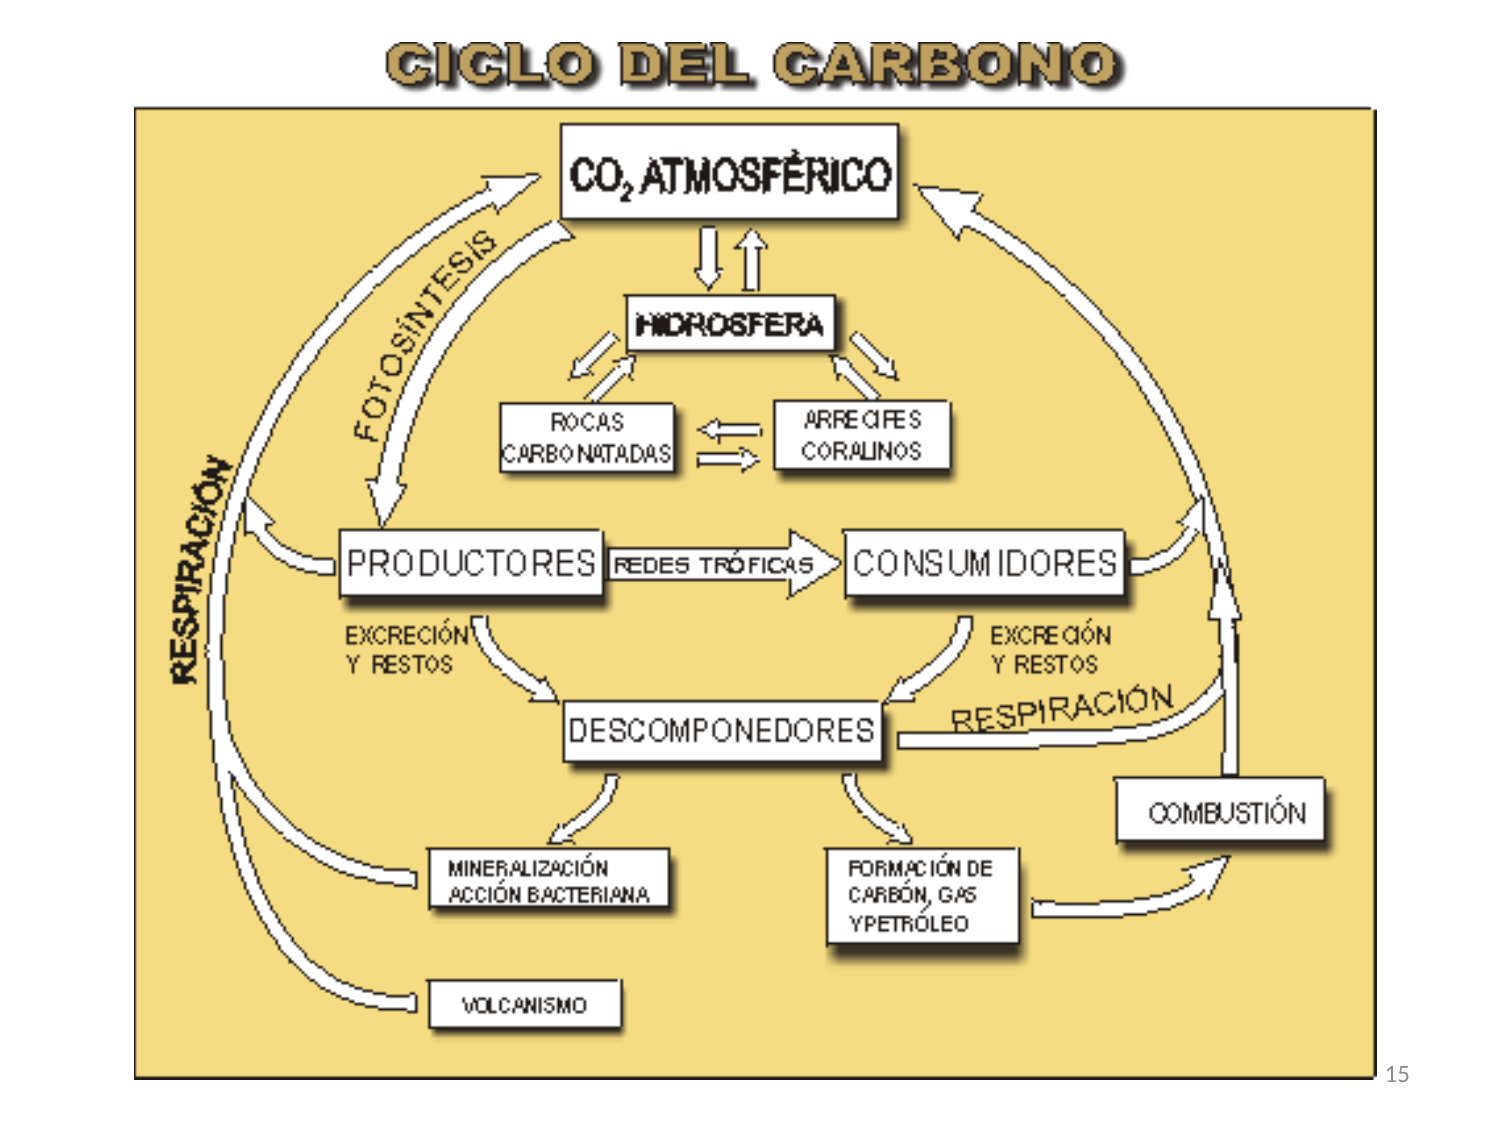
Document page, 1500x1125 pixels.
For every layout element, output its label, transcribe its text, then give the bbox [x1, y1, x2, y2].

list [133, 42, 1377, 1080]
slide_number 15 [1074, 1042, 1425, 1103]
